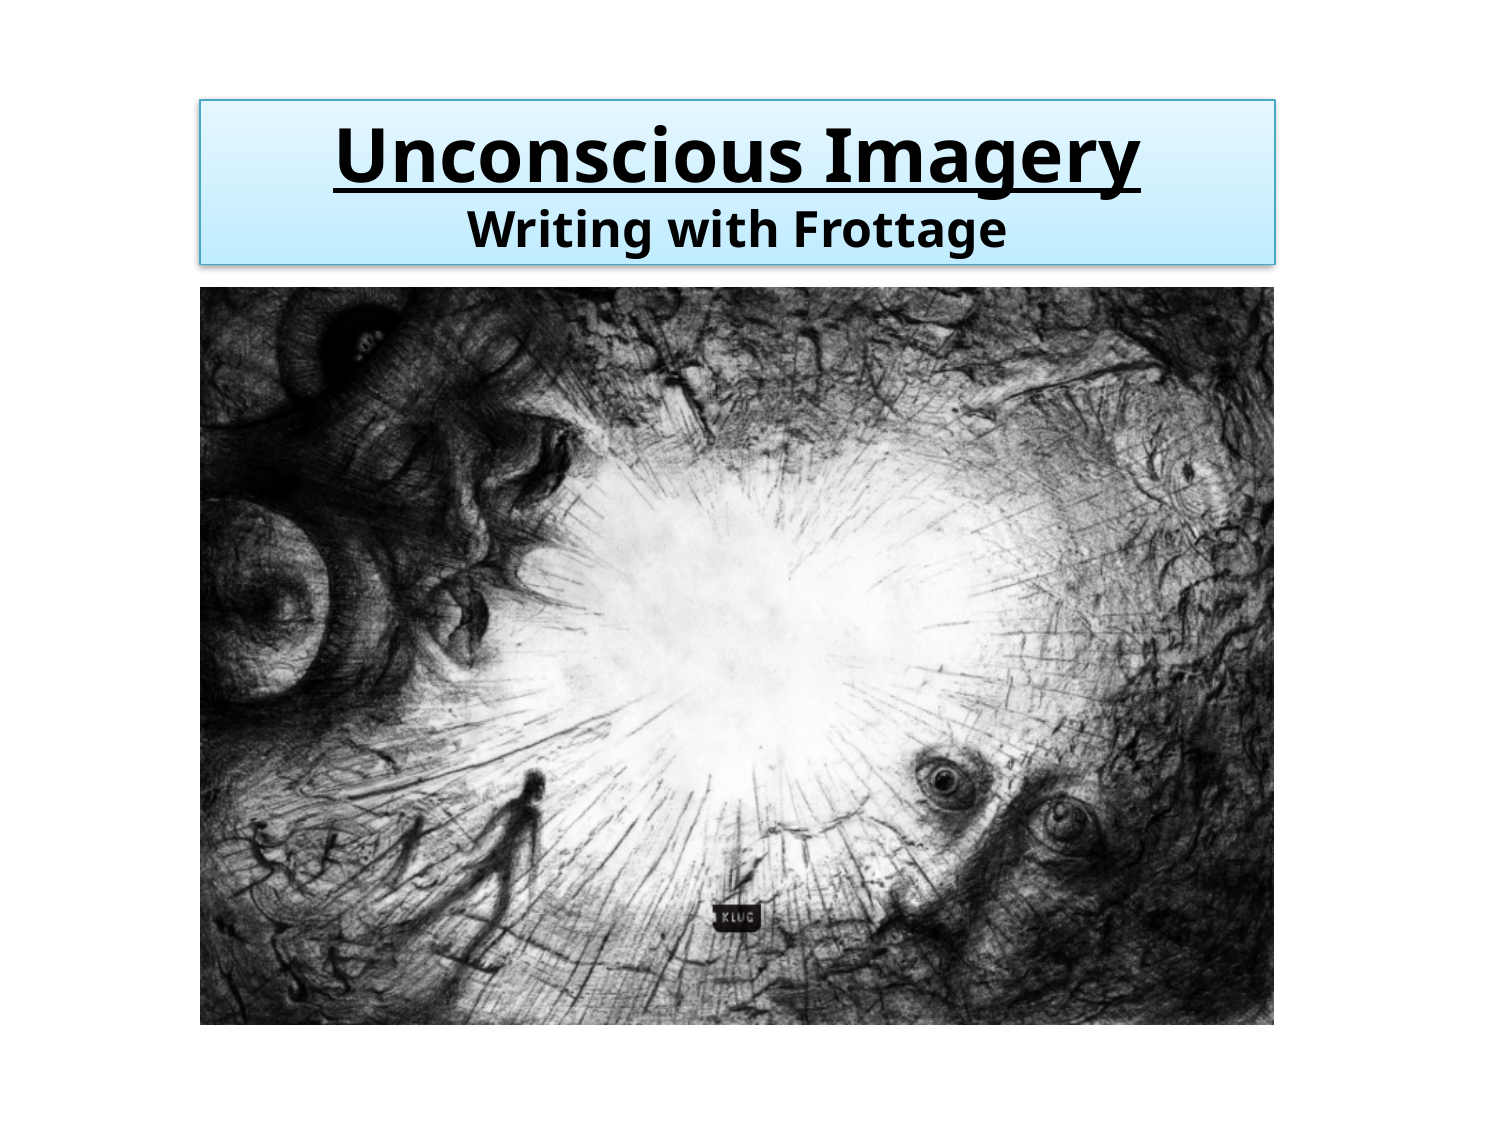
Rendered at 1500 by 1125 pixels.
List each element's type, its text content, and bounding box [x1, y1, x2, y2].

text_box Unconscious Imagery Writing with Frottage [199, 99, 1276, 265]
picture [199, 287, 1274, 1026]
